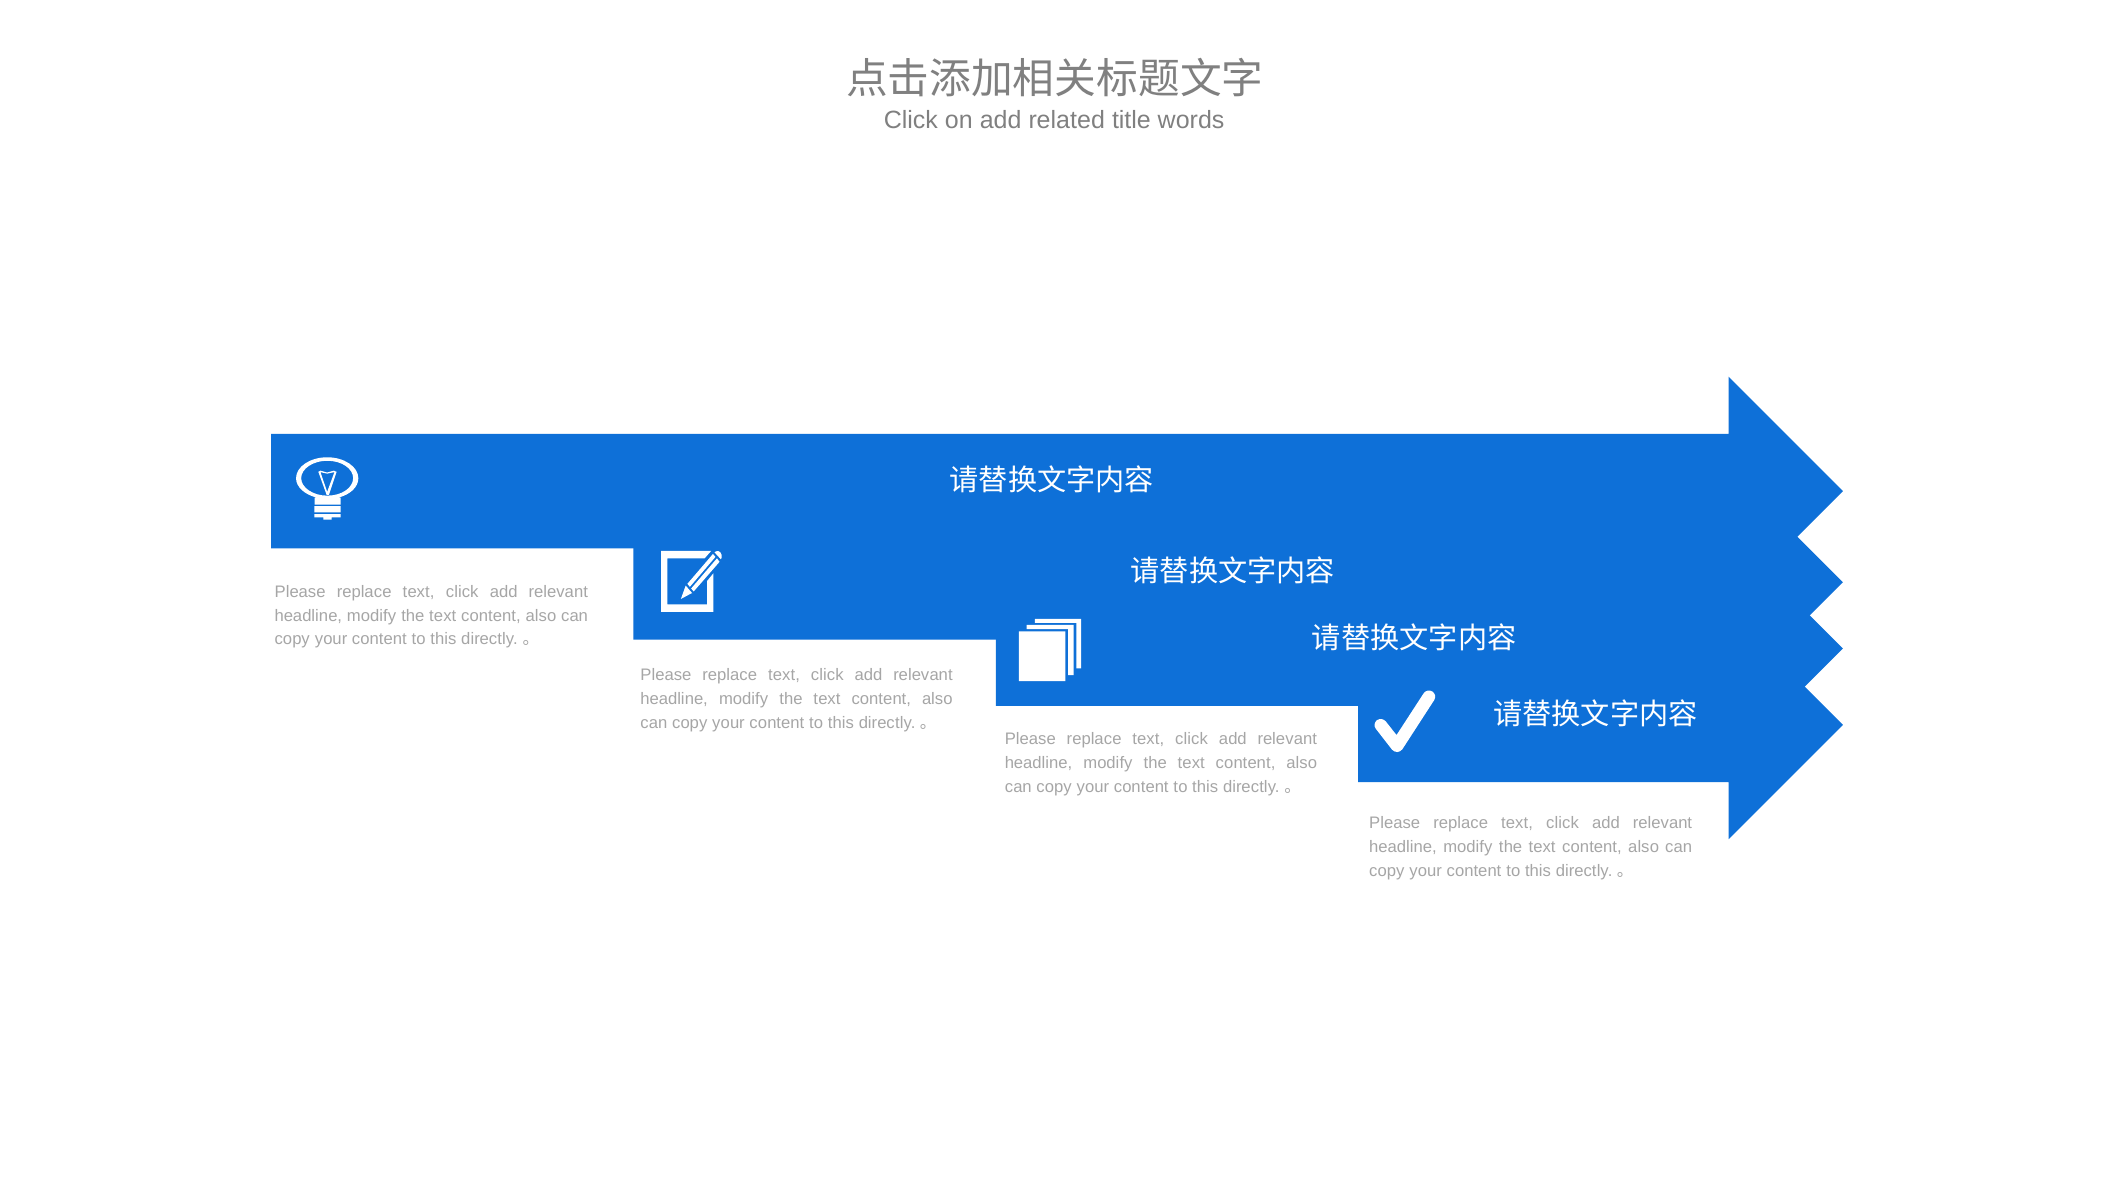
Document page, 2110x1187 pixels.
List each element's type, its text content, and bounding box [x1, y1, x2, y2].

text_box 请替换文字内容 [632, 465, 1845, 641]
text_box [296, 457, 359, 520]
text_box Click on add related title words [864, 95, 1246, 158]
text_box Please replace text, click add relevant headline, modify the text content, also can copy your content to this directly.。 [258, 568, 605, 657]
text_box 点击添加相关标题文字 [803, 44, 1307, 107]
text_box [1374, 690, 1436, 753]
text_box 请替换文字内容 [1357, 607, 1845, 842]
text_box Please replace text, click add relevant headline, modify the text content, also can copy your content to this directly.。 [624, 652, 969, 740]
text_box 请替换文字内容 [994, 531, 1845, 707]
text_box 请替换文字内容 [270, 374, 1845, 550]
text_box Please replace text, click add relevant headline, modify the text content, also can copy your content to this directly.。 [1353, 800, 1709, 888]
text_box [661, 549, 724, 612]
text_box Please replace text, click add relevant headline, modify the text content, also can copy your content to this directly.。 [989, 716, 1334, 804]
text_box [1019, 618, 1082, 682]
